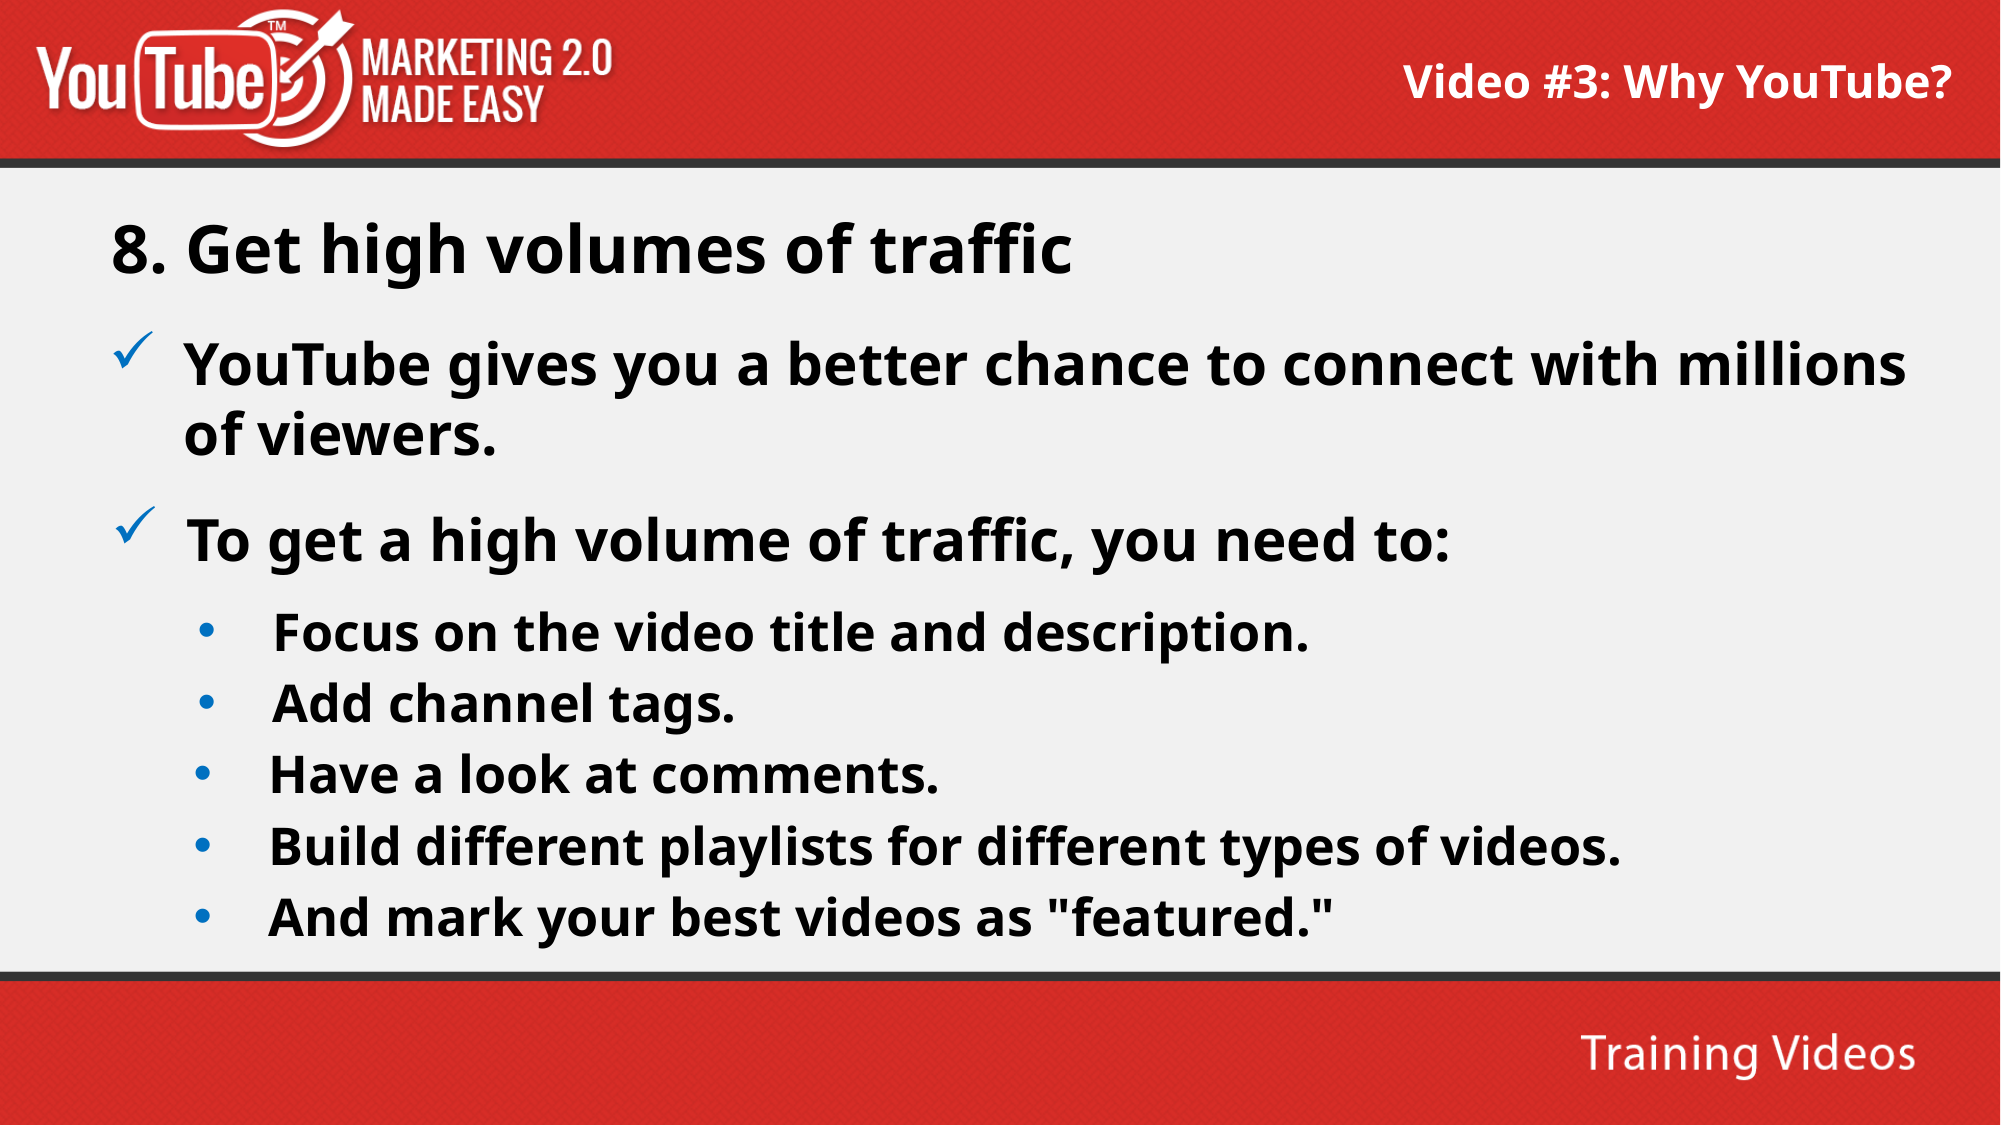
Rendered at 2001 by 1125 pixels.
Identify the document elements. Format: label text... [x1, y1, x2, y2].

text_box 8. Get high volumes of traffic [96, 199, 1934, 294]
text_box Video #3: Why YouTube? [1388, 45, 1999, 116]
text_box To get a high volume of traffic, you need to: [96, 495, 1949, 581]
picture [0, 0, 2001, 1125]
text_box And mark your best videos as "featured." [178, 877, 1733, 955]
text_box YouTube gives you a better chance to connect with millions of viewers. [94, 319, 1949, 475]
text_box Have a look at comments. [178, 734, 1733, 805]
text_box Build different playlists for different types of videos. [178, 805, 1733, 877]
text_box Focus on the video title and description. [182, 591, 1737, 662]
text_box Add channel tags. [182, 662, 1737, 741]
